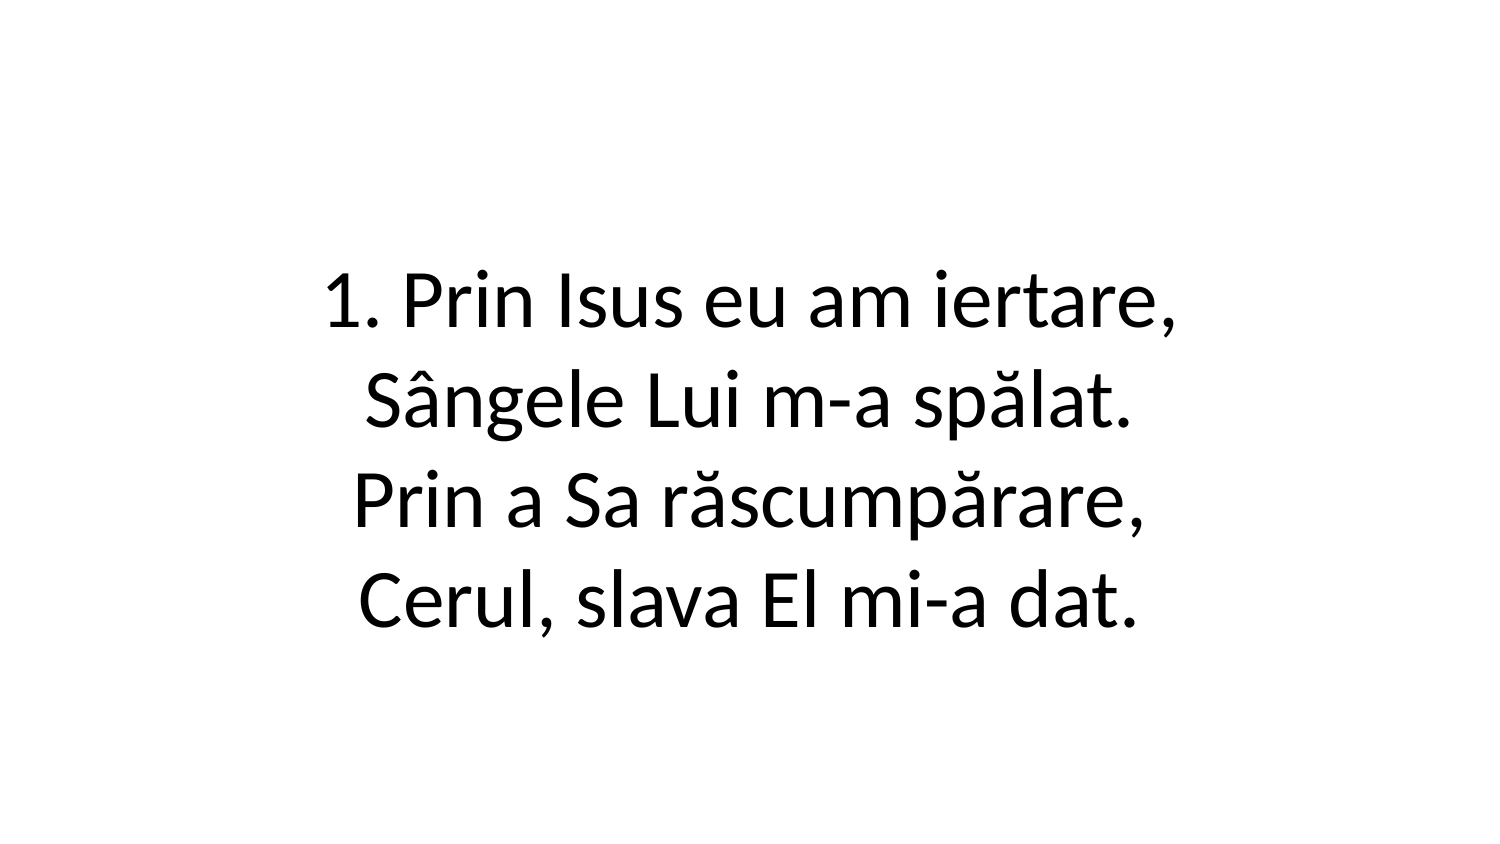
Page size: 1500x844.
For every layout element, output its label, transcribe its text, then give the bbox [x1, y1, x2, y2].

text_box 1. Prin Isus eu am iertare, Sângele Lui m-a spălat. Prin a Sa răscumpărare, Cerul, slava El mi-a dat. [305, 192, 1195, 652]
